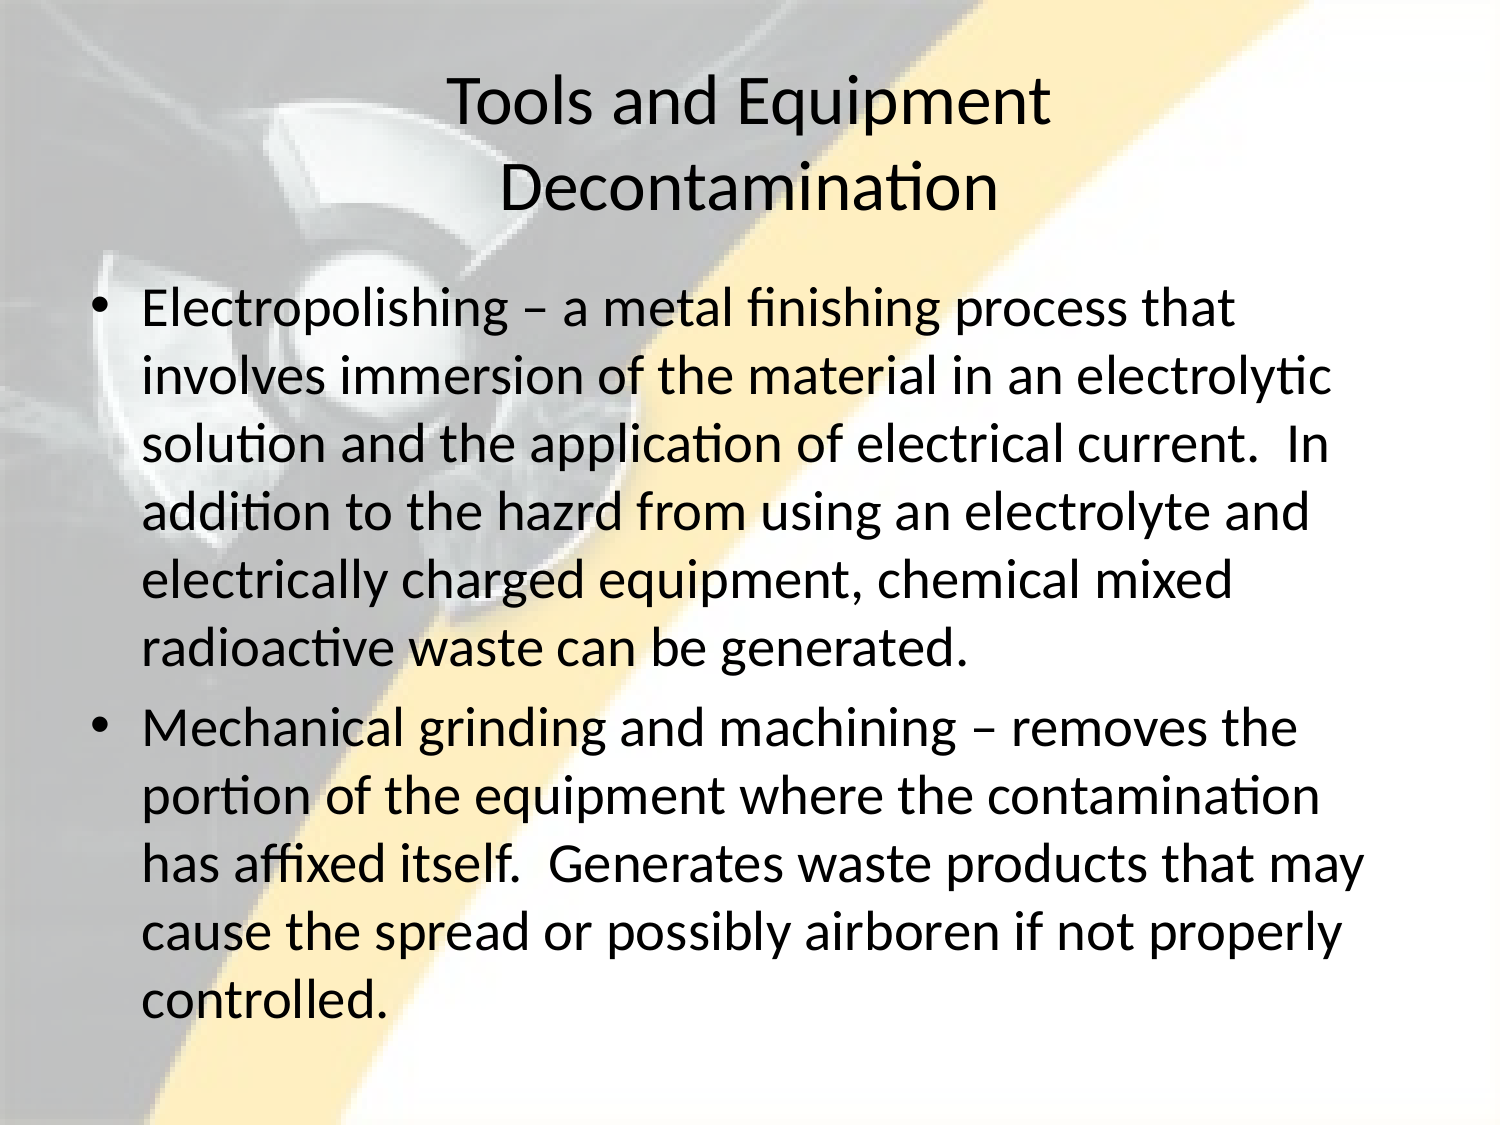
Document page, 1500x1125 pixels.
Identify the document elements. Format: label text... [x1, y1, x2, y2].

list Electropolishing – a metal finishing process that involves immersion of the material in an electrolytic solution and the application of electrical current. In addition to the hazrd from using an electrolyte and electrically charged equipment, chemical mixed radioactive waste can be generated. Mechanical grinding and machining – removes the portion of the equipment where the contamination has affixed itself. Generates waste products that may cause the spread or possibly airboren if not properly controlled. [75, 262, 1425, 1038]
title Tools and Equipment Decontamination [75, 45, 1425, 233]
